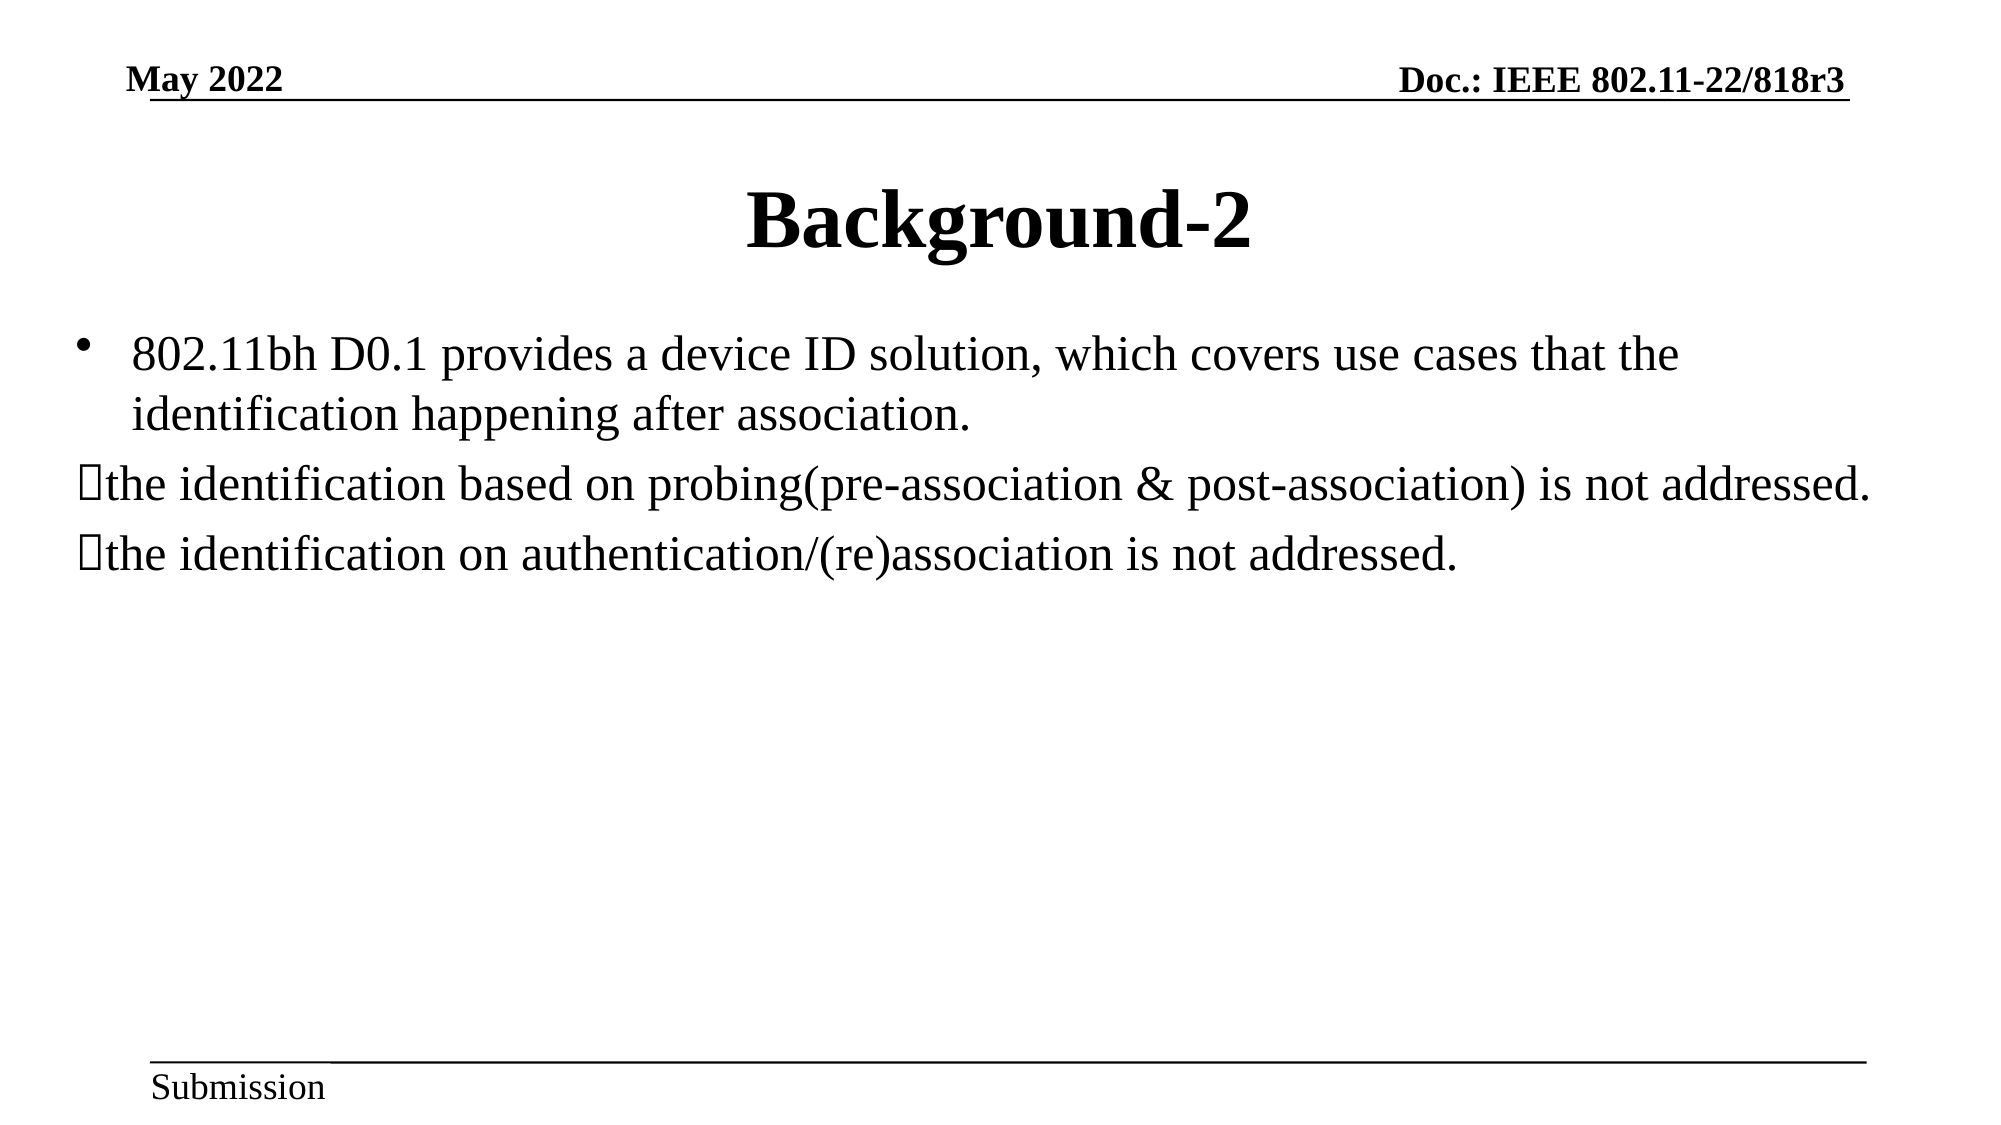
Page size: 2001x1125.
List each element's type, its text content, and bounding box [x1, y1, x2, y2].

list 802.11bh D0.1 provides a device ID solution, which covers use cases that the identification happening after association. the identification based on probing(pre-association & post-association) is not addressed. the identification on authentication/(re)association is not addressed. [60, 312, 1944, 1101]
title Background-2 [137, 141, 1863, 288]
